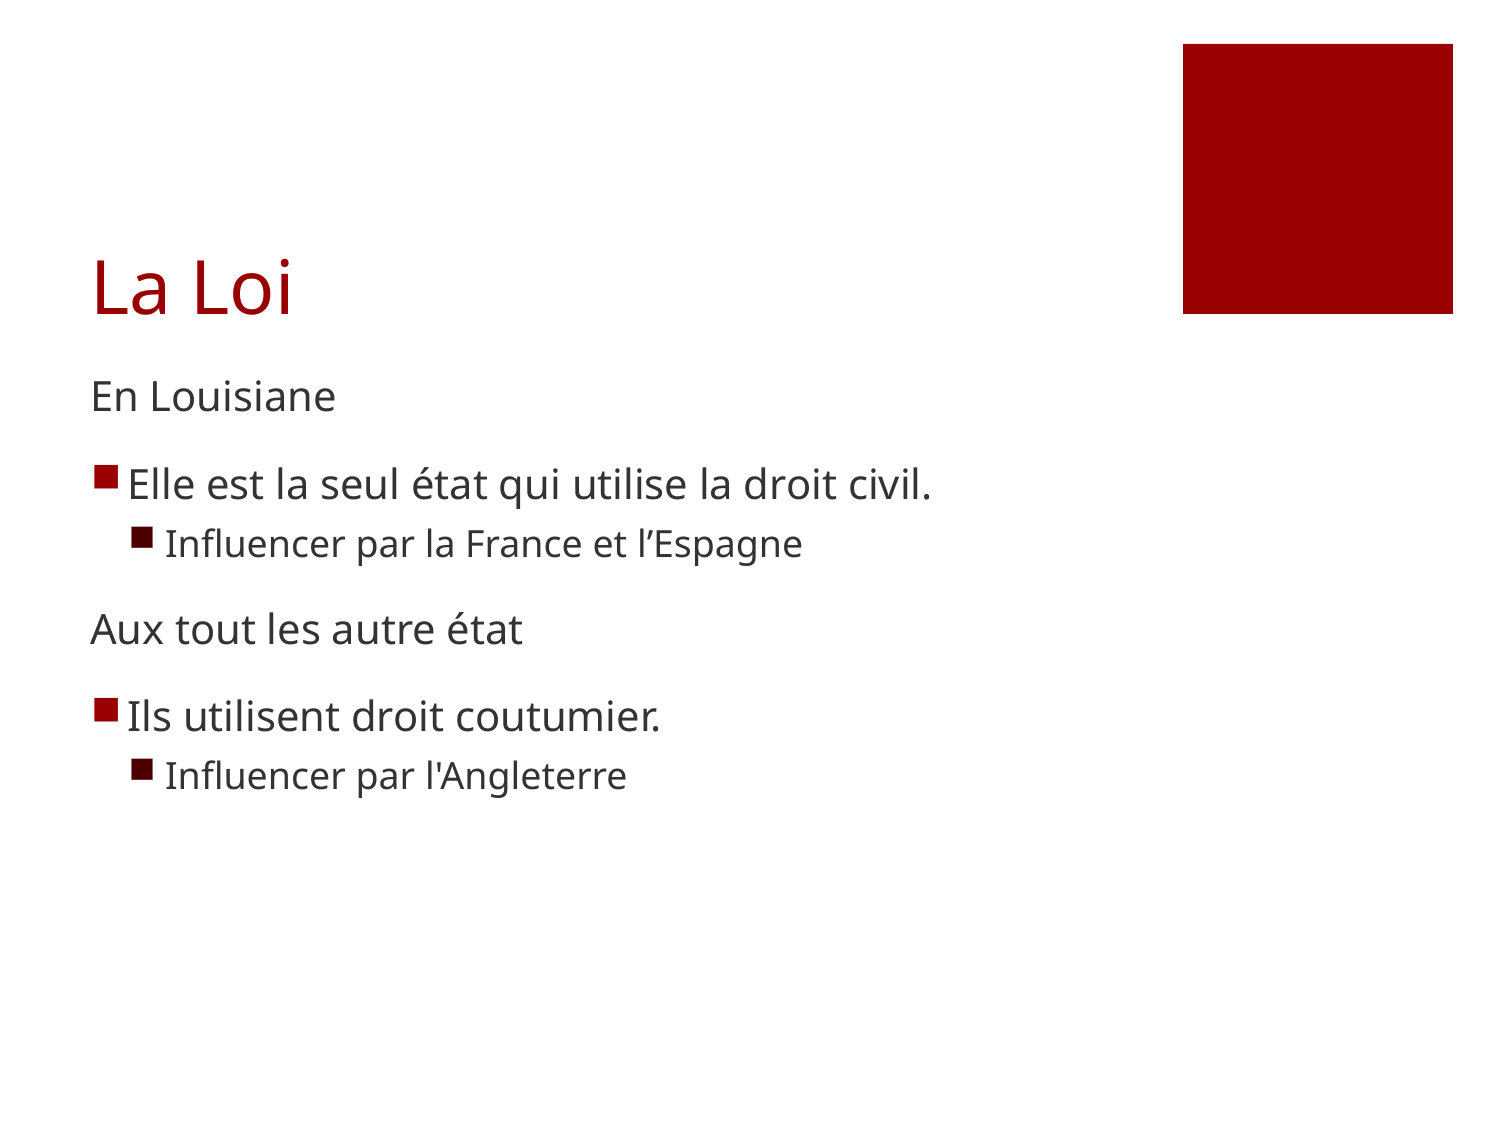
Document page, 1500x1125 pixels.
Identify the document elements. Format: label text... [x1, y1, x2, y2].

list En Louisiane Elle est la seul état qui utilise la droit civil. Influencer par la France et l’Espagne Aux tout les autre état Ils utilisent droit coutumier. Influencer par l'Angleterre [75, 362, 1143, 1005]
title La Loi [75, 149, 1143, 338]
